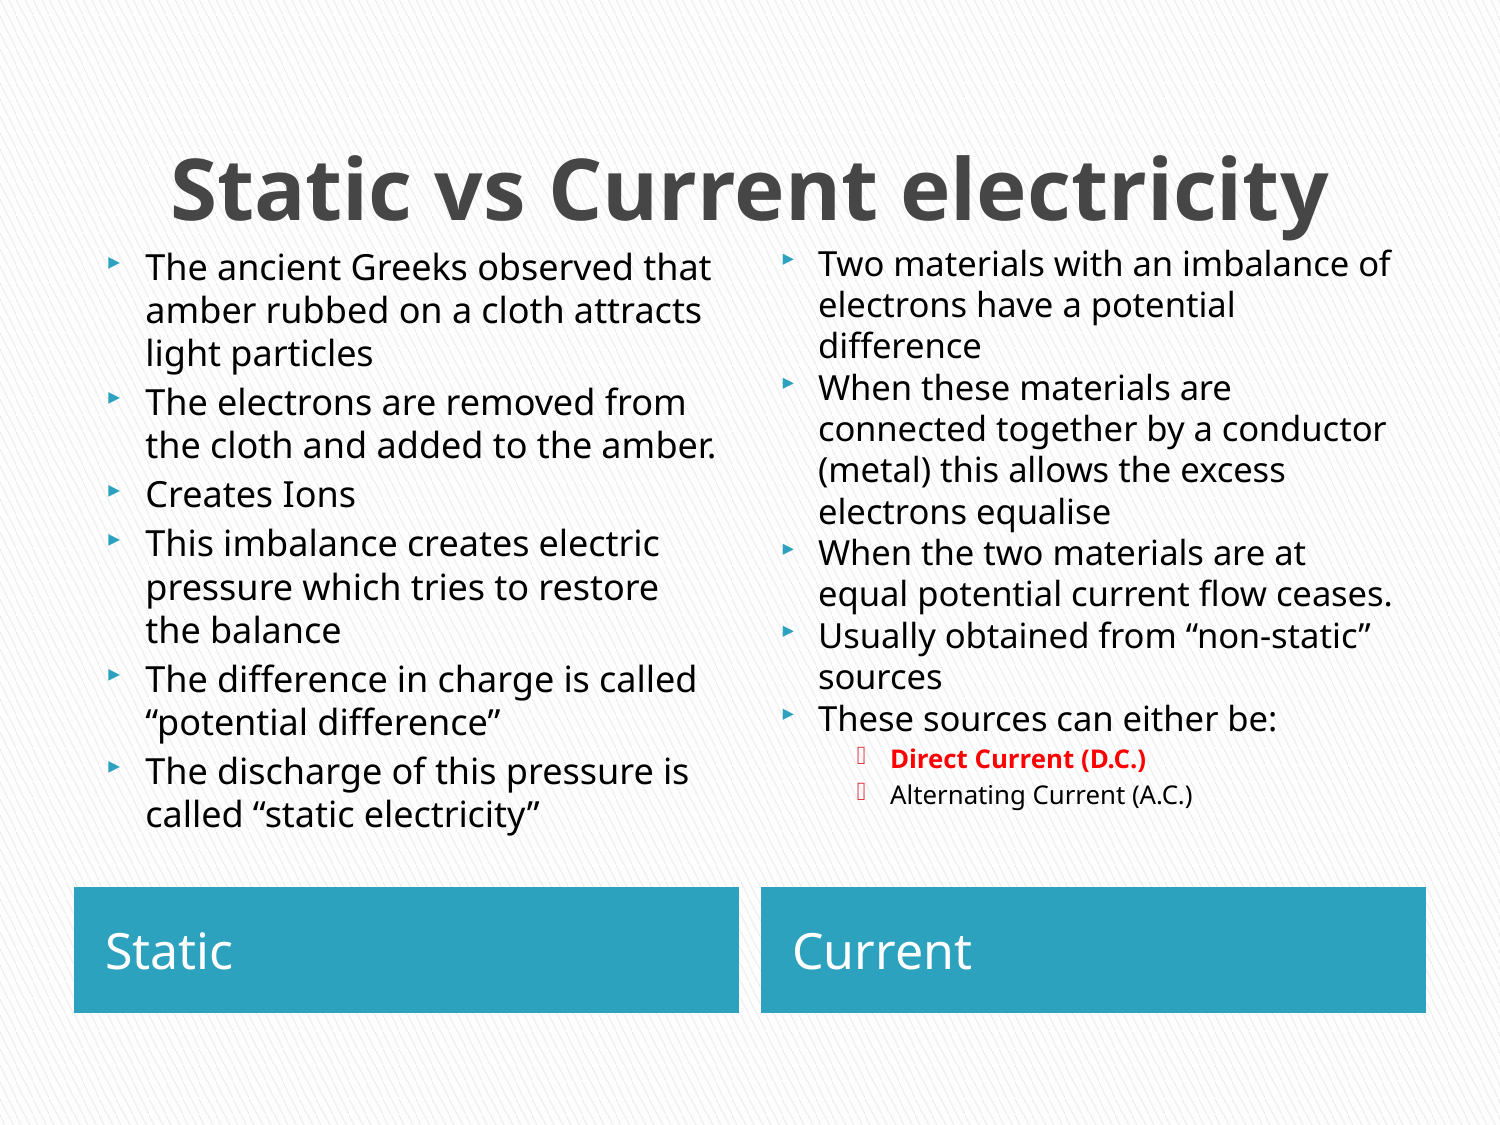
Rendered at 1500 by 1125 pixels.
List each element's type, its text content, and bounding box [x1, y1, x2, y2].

list The ancient Greeks observed that amber rubbed on a cloth attracts light particles The electrons are removed from the cloth and added to the amber. Creates Ions This imbalance creates electric pressure which tries to restore the balance The difference in charge is called “potential difference” The discharge of this pressure is called “static electricity” [75, 236, 738, 884]
title Static vs Current electricity [75, 115, 1425, 258]
list Current [761, 887, 1426, 1013]
list Static [74, 887, 739, 1013]
list Two materials with an imbalance of electrons have a potential difference When these materials are connected together by a conductor (metal) this allows the excess electrons equalise When the two materials are at equal potential current flow ceases. Usually obtained from “non-static” sources These sources can either be: Direct Current (D.C.) Alternating Current (A.C.) [750, 234, 1413, 866]
